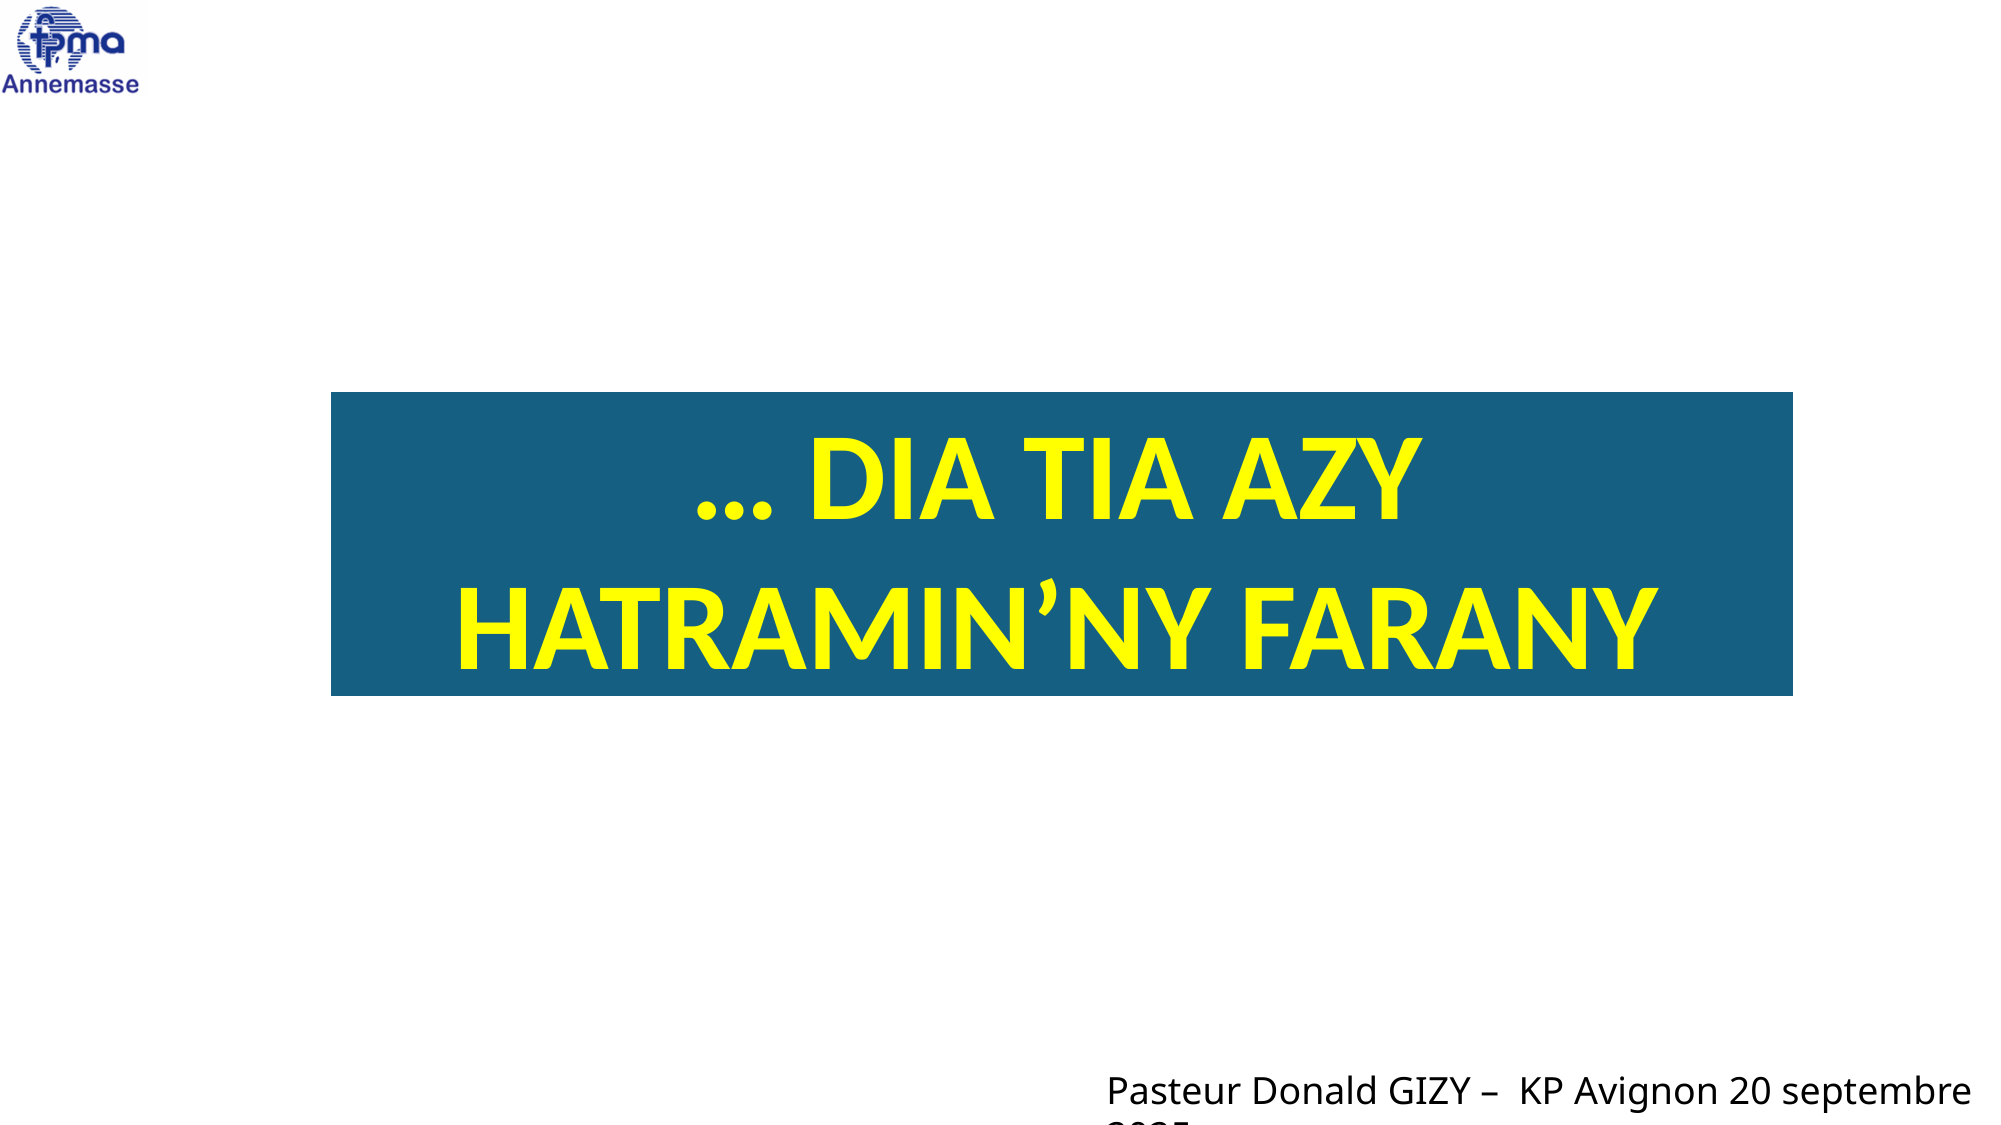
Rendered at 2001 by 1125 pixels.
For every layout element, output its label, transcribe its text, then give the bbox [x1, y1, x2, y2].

text_box Pasteur Donald GIZY – KP Avignon 20 septembre 2025 [1091, 1059, 2000, 1125]
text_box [268, 390, 1796, 699]
picture [0, 0, 149, 96]
